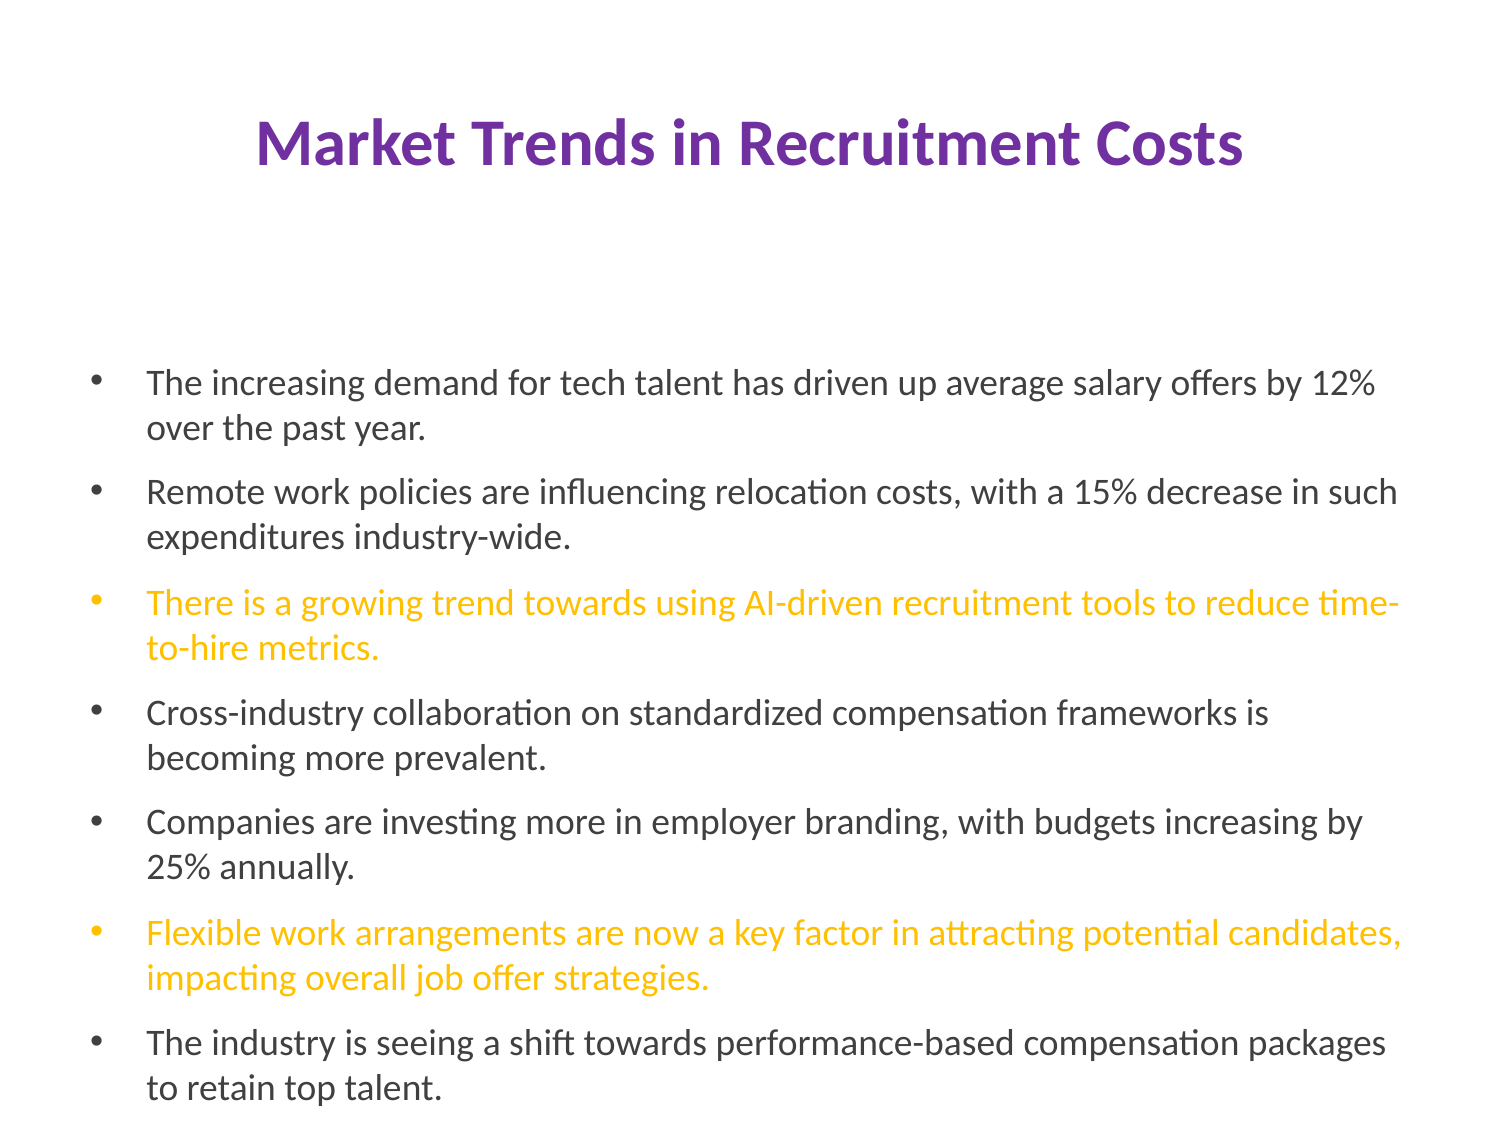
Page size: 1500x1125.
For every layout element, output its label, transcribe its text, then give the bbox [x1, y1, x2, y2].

title Market Trends in Recruitment Costs [75, 45, 1425, 233]
list The increasing demand for tech talent has driven up average salary offers by 12% over the past year. Remote work policies are influencing relocation costs, with a 15% decrease in such expenditures industry-wide. There is a growing trend towards using AI-driven recruitment tools to reduce time-to-hire metrics. Cross-industry collaboration on standardized compensation frameworks is becoming more prevalent. Companies are investing more in employer branding, with budgets increasing by 25% annually. Flexible work arrangements are now a key factor in attracting potential candidates, impacting overall job offer strategies. The industry is seeing a shift towards performance-based compensation packages to retain top talent. [75, 262, 1425, 1005]
